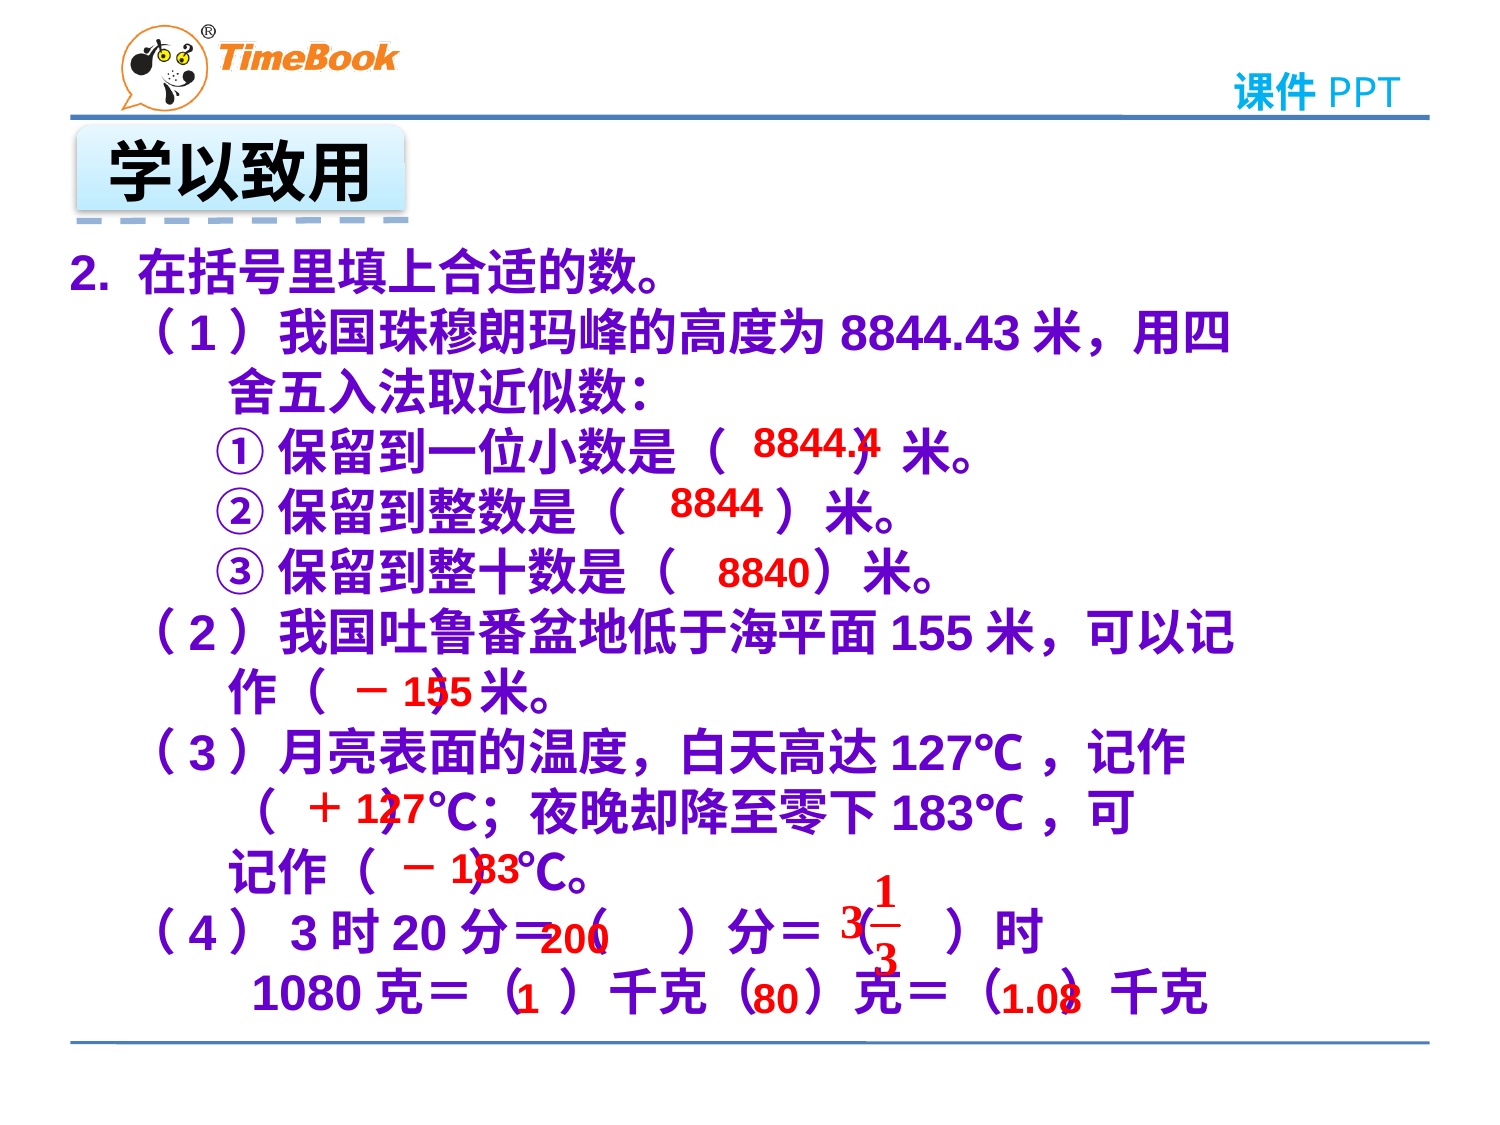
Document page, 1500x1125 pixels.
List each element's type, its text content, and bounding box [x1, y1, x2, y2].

text_box 8844.4 [738, 408, 1139, 474]
picture [118, 22, 408, 113]
text_box 1 [501, 964, 640, 1029]
text_box 8840 [702, 538, 1103, 604]
text_box 1.08 [986, 964, 1187, 1029]
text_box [832, 857, 910, 987]
text_box 200 [525, 904, 819, 970]
text_box 学以致用 [75, 124, 406, 212]
text_box －155 [336, 657, 737, 722]
text_box 8844 [655, 467, 1056, 533]
text_box ＋127 [289, 774, 690, 840]
text_box 2. 在括号里填上合适的数。 （1）我国珠穆朗玛峰的高度为8844.43米，用四 舍五入法取近似数： ①保留到一位小数是（ ）米。 ②保留到整数是（ ）米。 ③保留到整十数是（ ）米。 （2）我国吐鲁番盆地低于海平面155米，可以记 作（ ）米。 （3）月亮表面的温度，白天高达127℃，记作 （ ）℃；夜晚却降至零下183℃，可 记作（ ）℃。 （4）3时20分＝（ ）分＝（ ）时 1080克＝（ ）千克（ ）克＝（ ）千克 [0, 232, 1500, 1088]
text_box －183 [383, 834, 784, 899]
text_box 80 [738, 964, 876, 1029]
